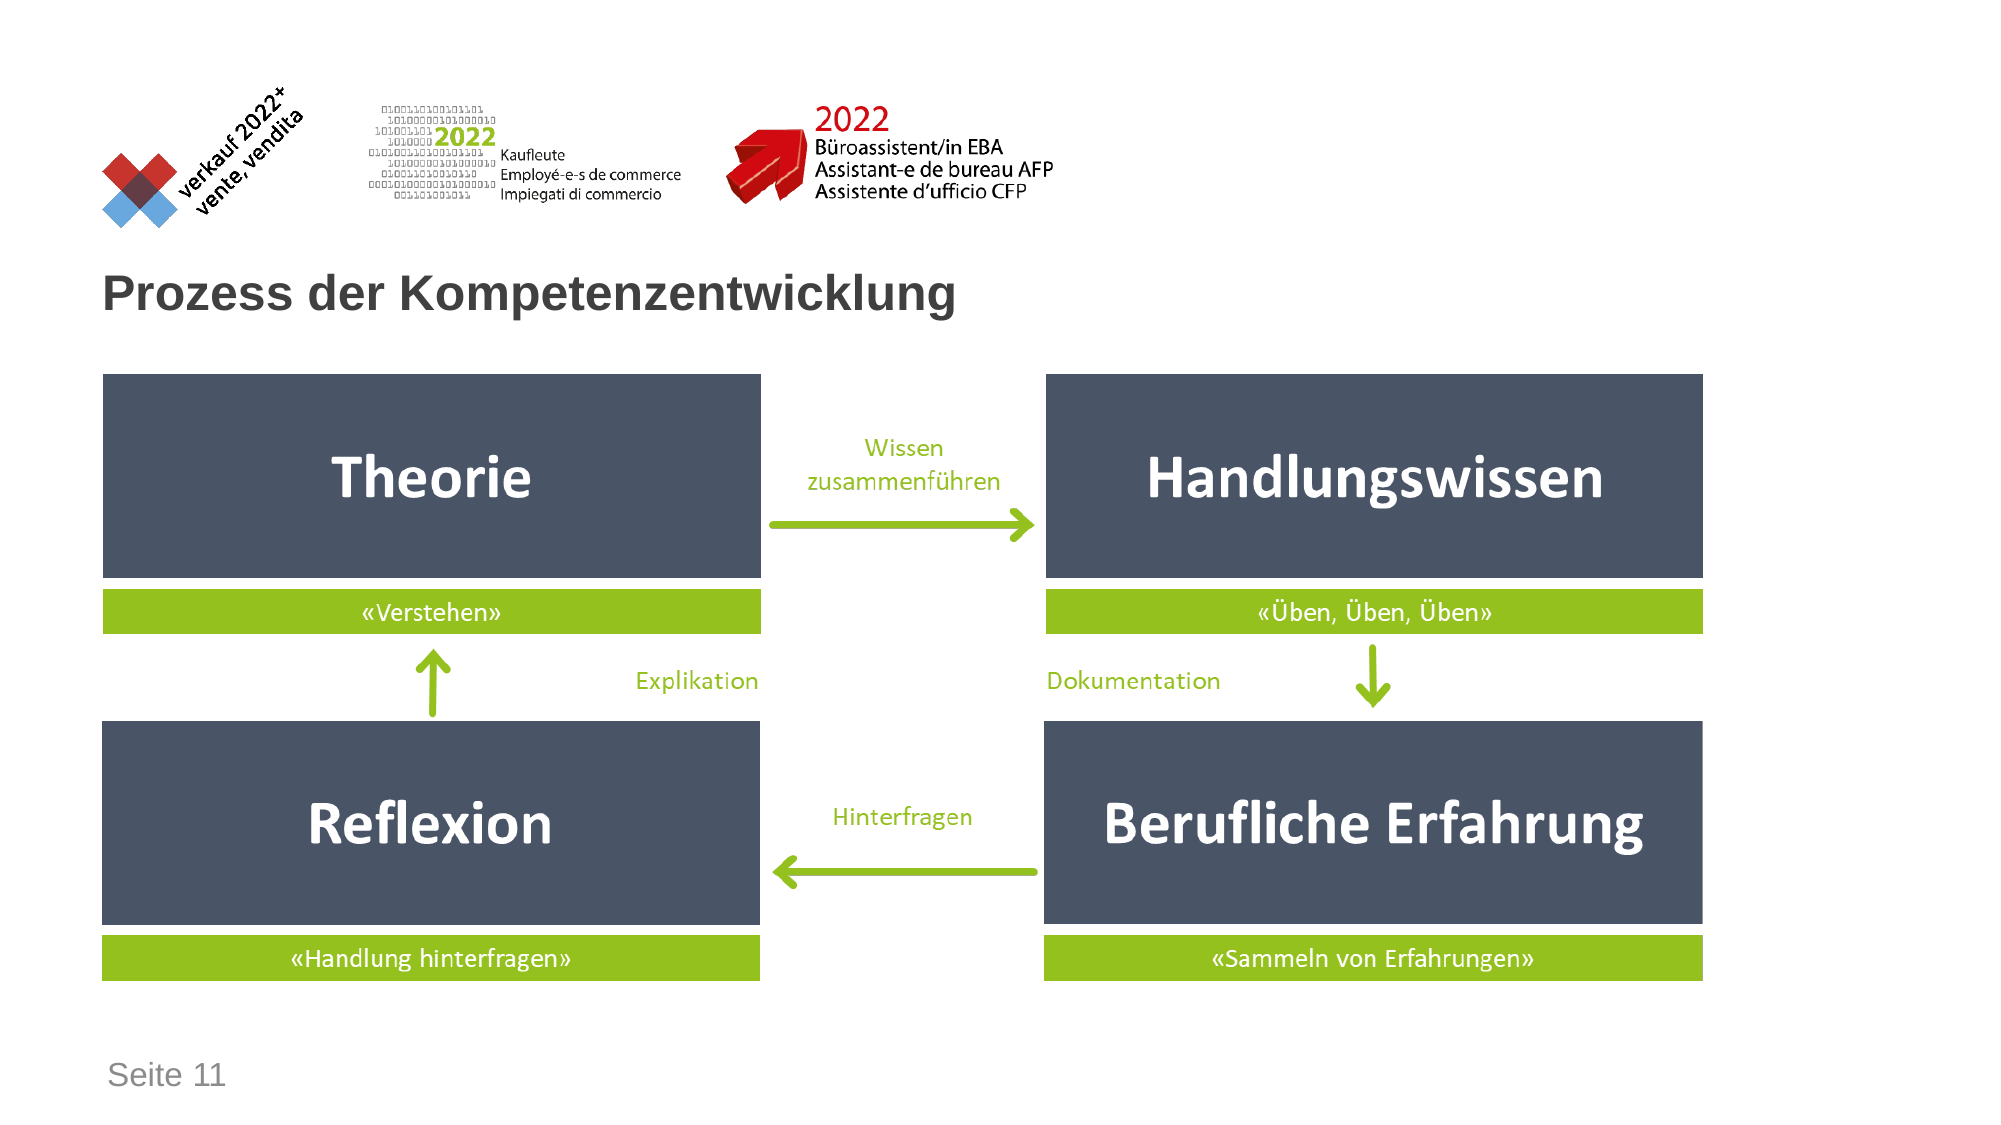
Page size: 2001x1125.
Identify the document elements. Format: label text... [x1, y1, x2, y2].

picture [102, 374, 1703, 991]
picture [102, 87, 303, 228]
picture [726, 106, 1053, 204]
picture [369, 106, 681, 204]
title Prozess der Kompetenzentwicklung [102, 267, 1940, 408]
slide_number Seite 11 [92, 1042, 346, 1103]
